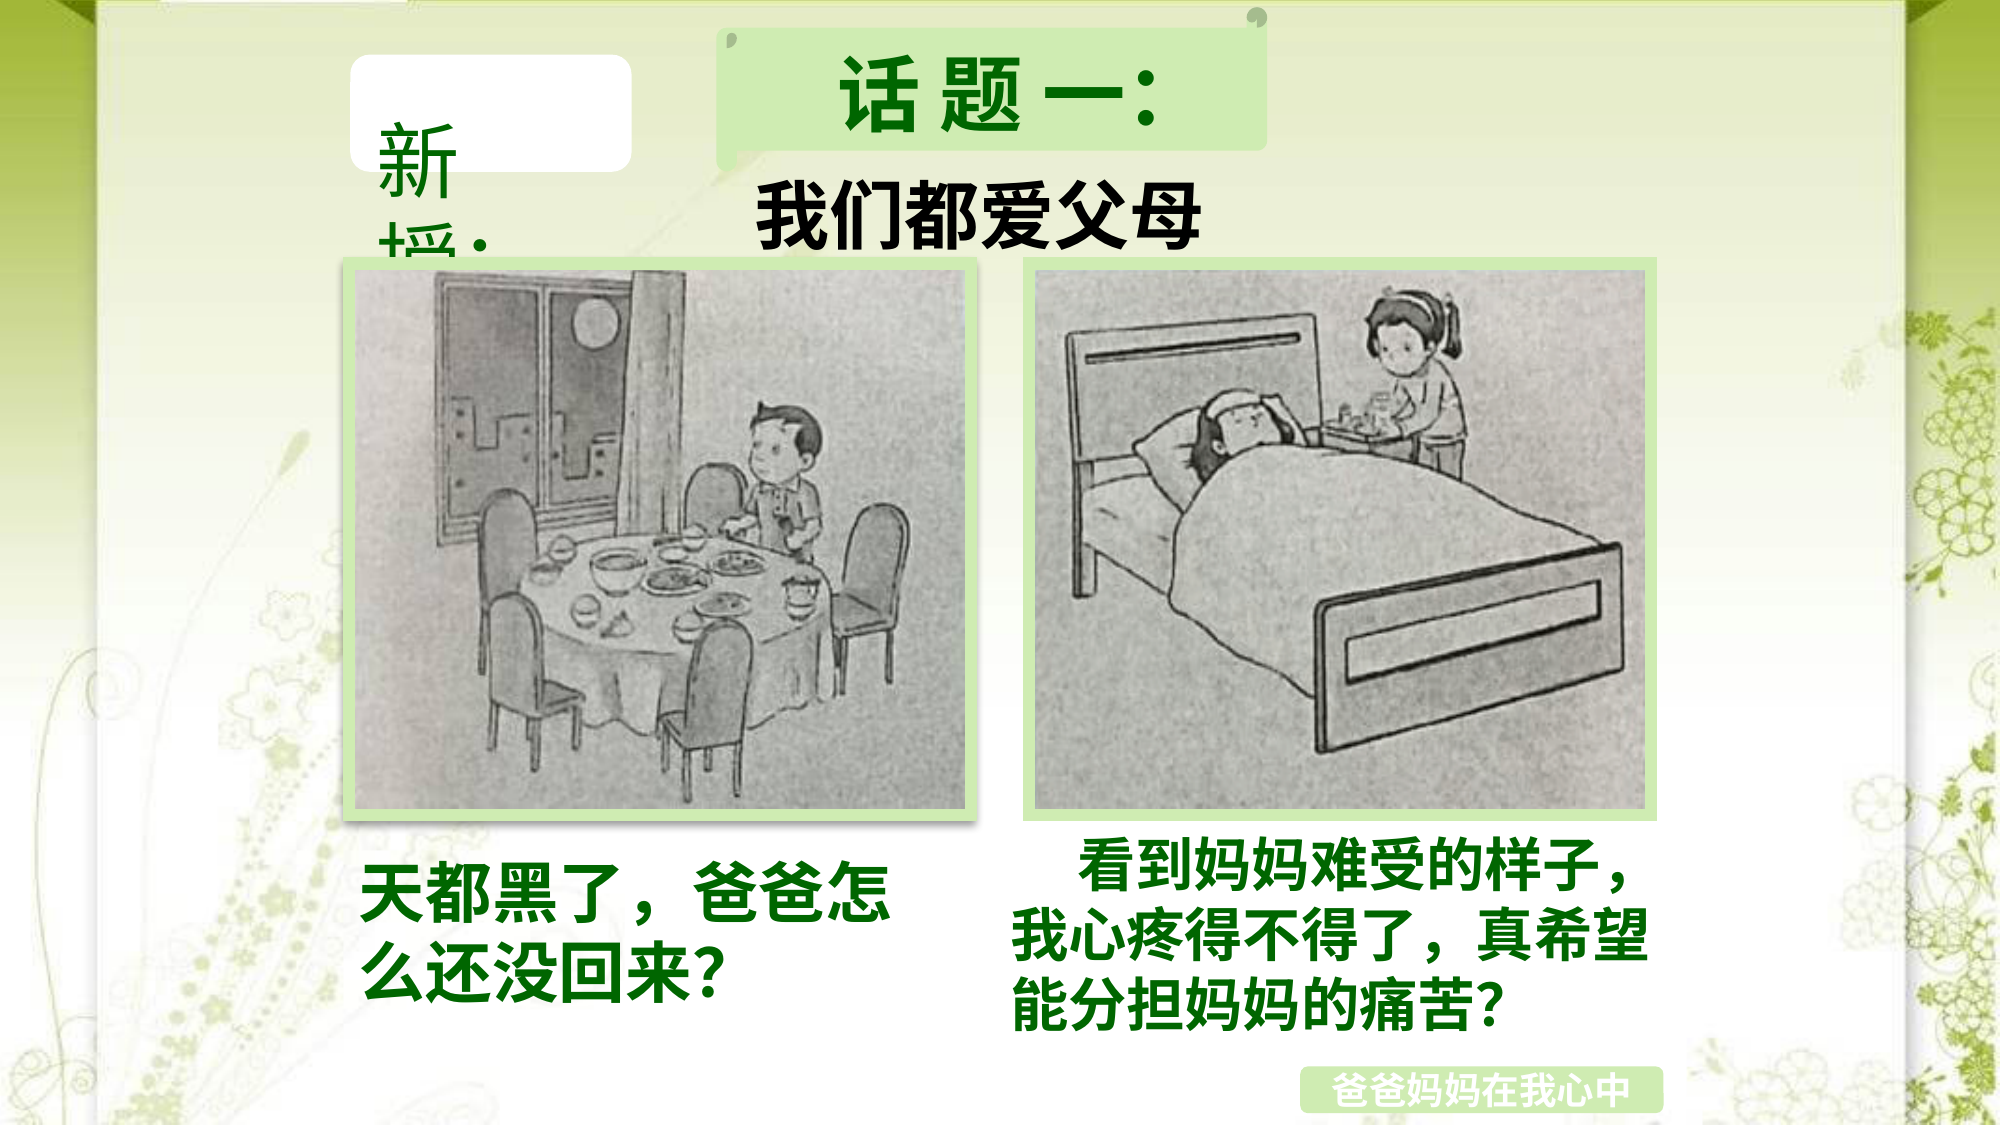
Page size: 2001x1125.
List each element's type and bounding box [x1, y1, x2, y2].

picture [0, 0, 2000, 1125]
text_box [1299, 1059, 1664, 1122]
